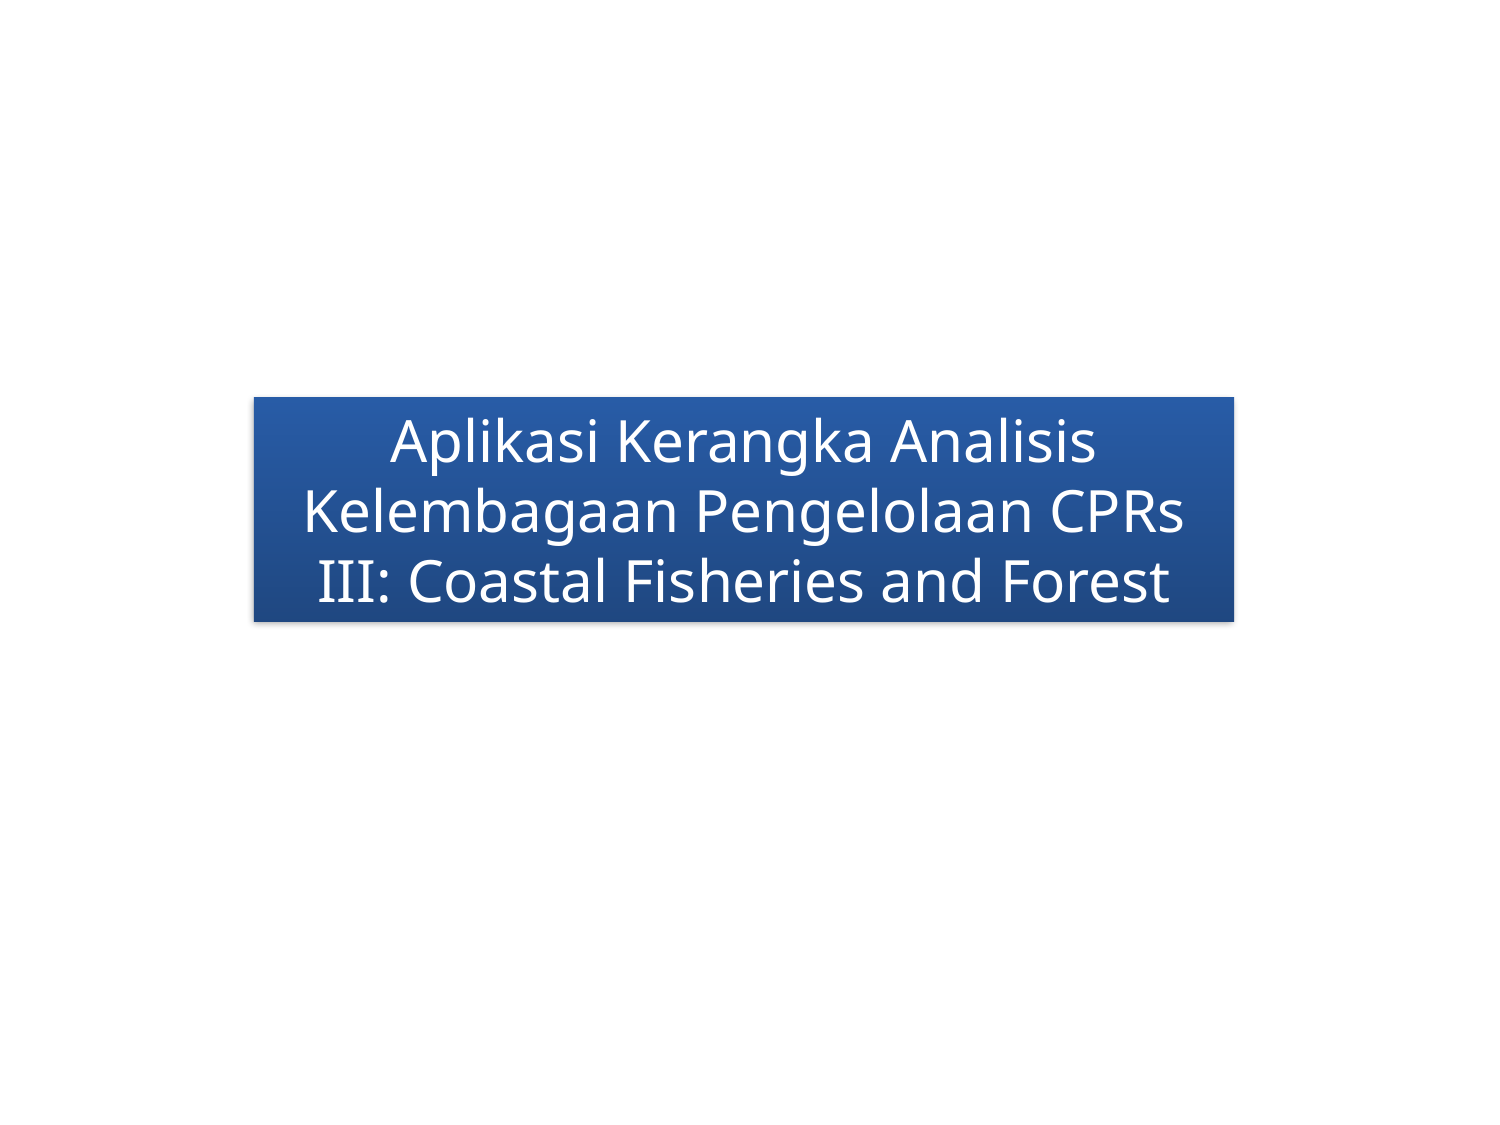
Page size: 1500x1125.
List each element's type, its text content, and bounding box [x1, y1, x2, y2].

text_box Aplikasi Kerangka Analisis Kelembagaan Pengelolaan CPRs III: Coastal Fisheries and Forest [253, 397, 1235, 622]
